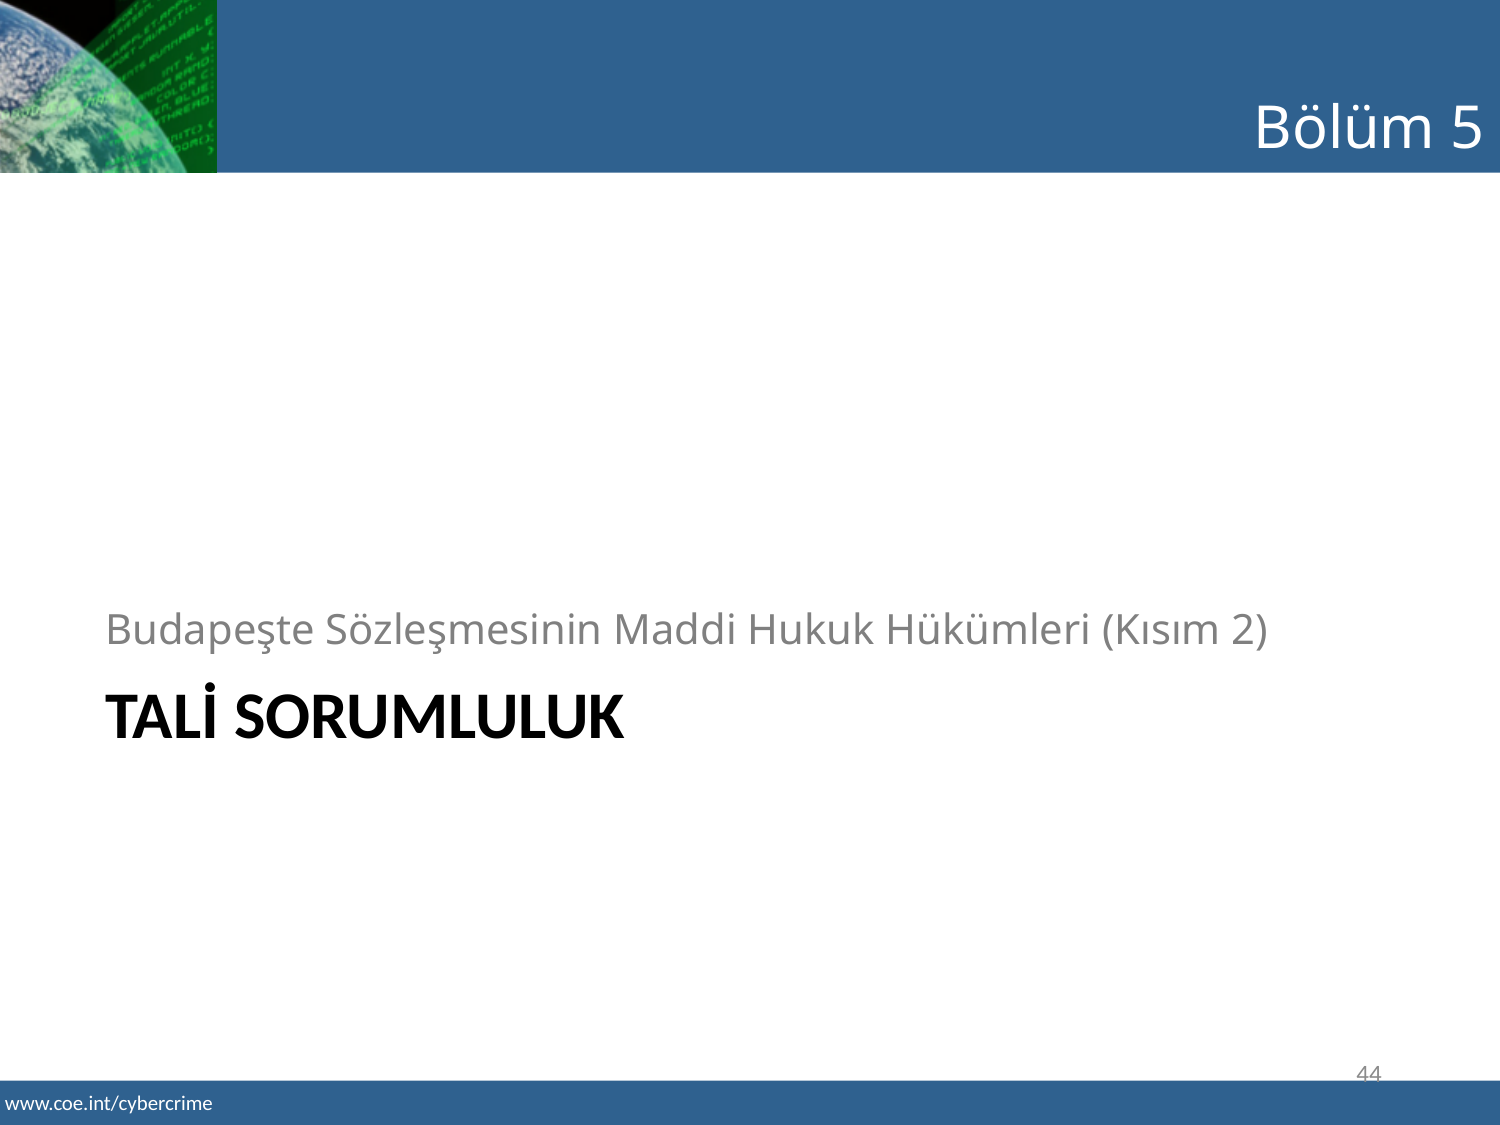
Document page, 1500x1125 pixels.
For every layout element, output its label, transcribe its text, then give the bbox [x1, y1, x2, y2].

list Bölüm 5 [461, 0, 1500, 170]
list Budapeşte Sözleşmesinin Maddi Hukuk Hükümleri (Kısım 2) [90, 601, 1385, 674]
slide_number 44 [1059, 1042, 1397, 1103]
title TALİ SORUMLULUK [90, 674, 1385, 920]
picture [0, 0, 217, 173]
